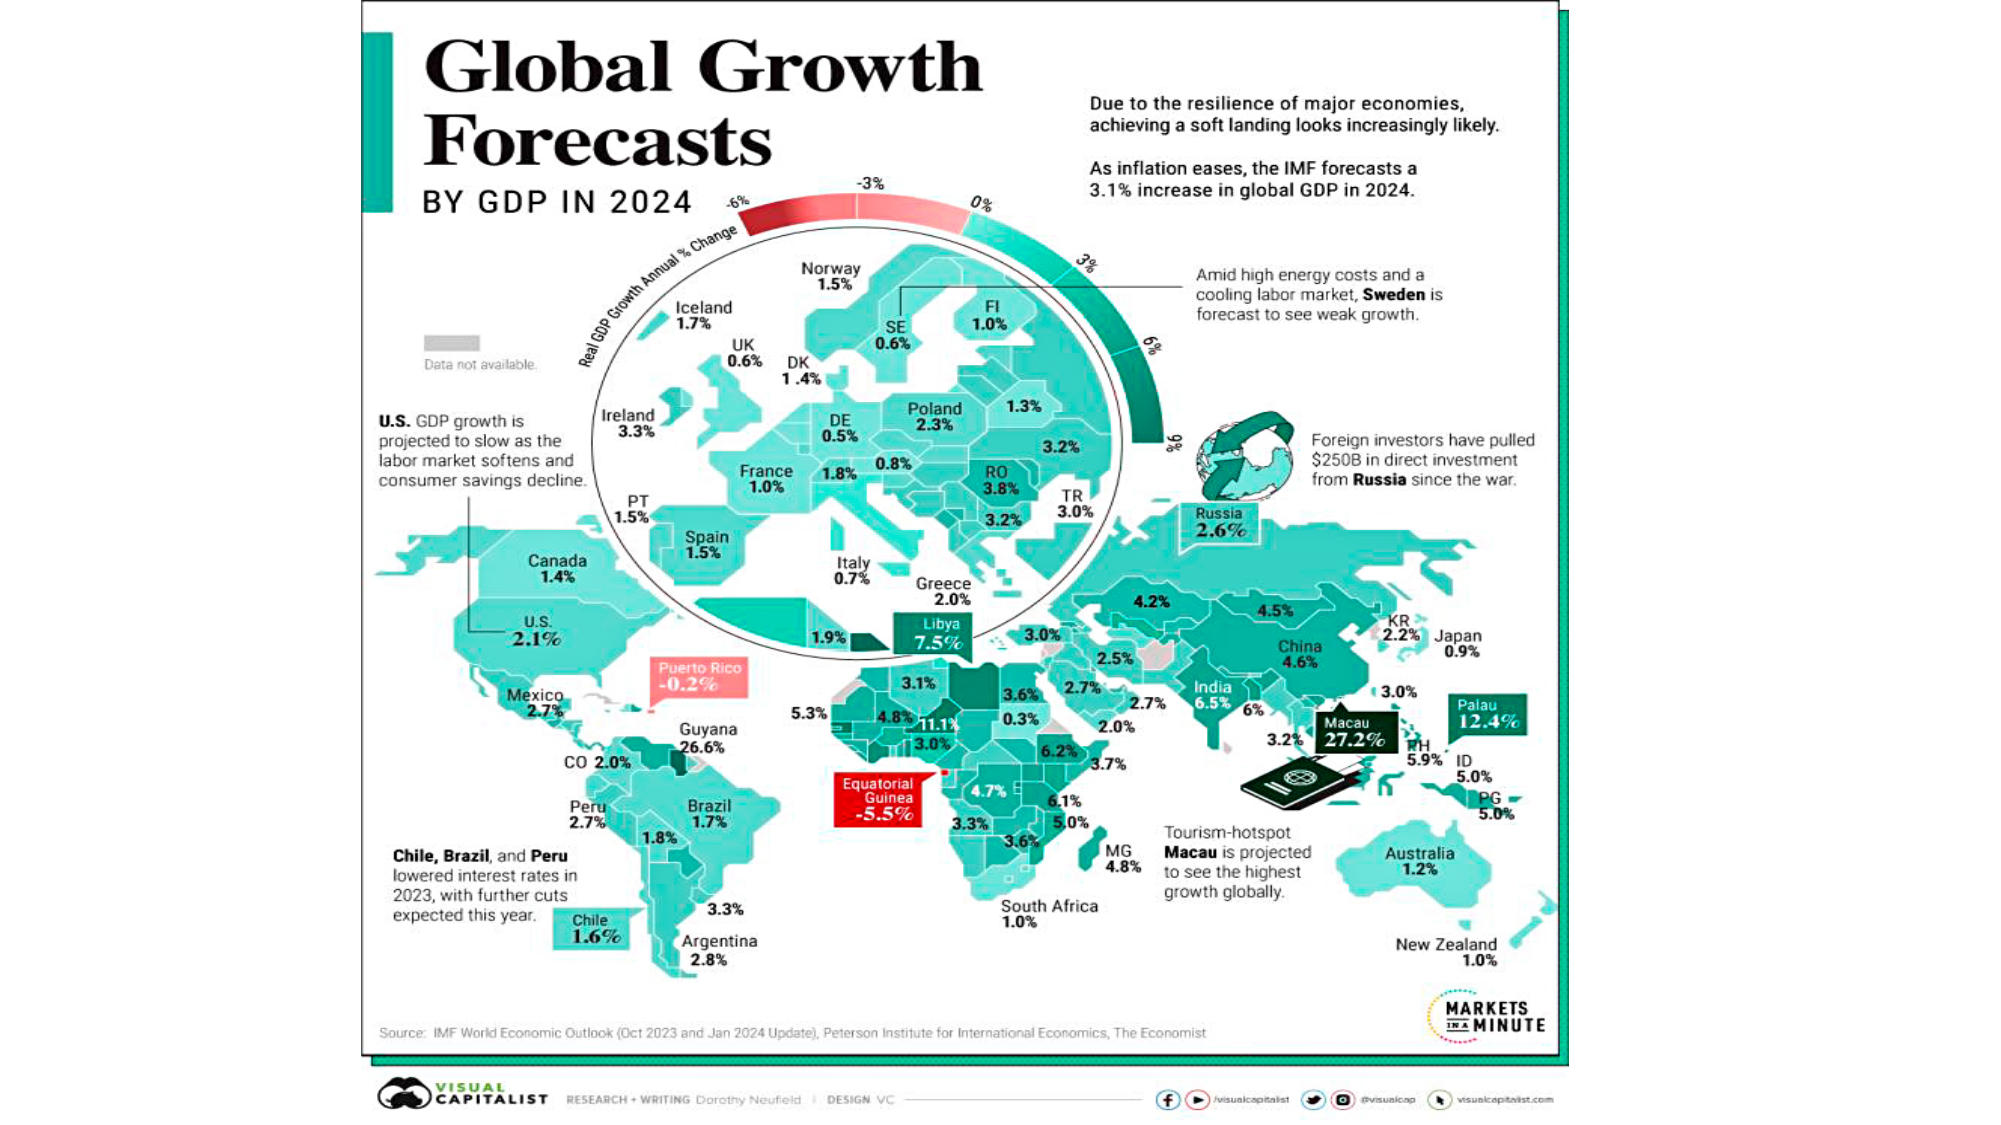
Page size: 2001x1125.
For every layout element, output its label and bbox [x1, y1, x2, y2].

picture [361, 0, 1569, 1125]
